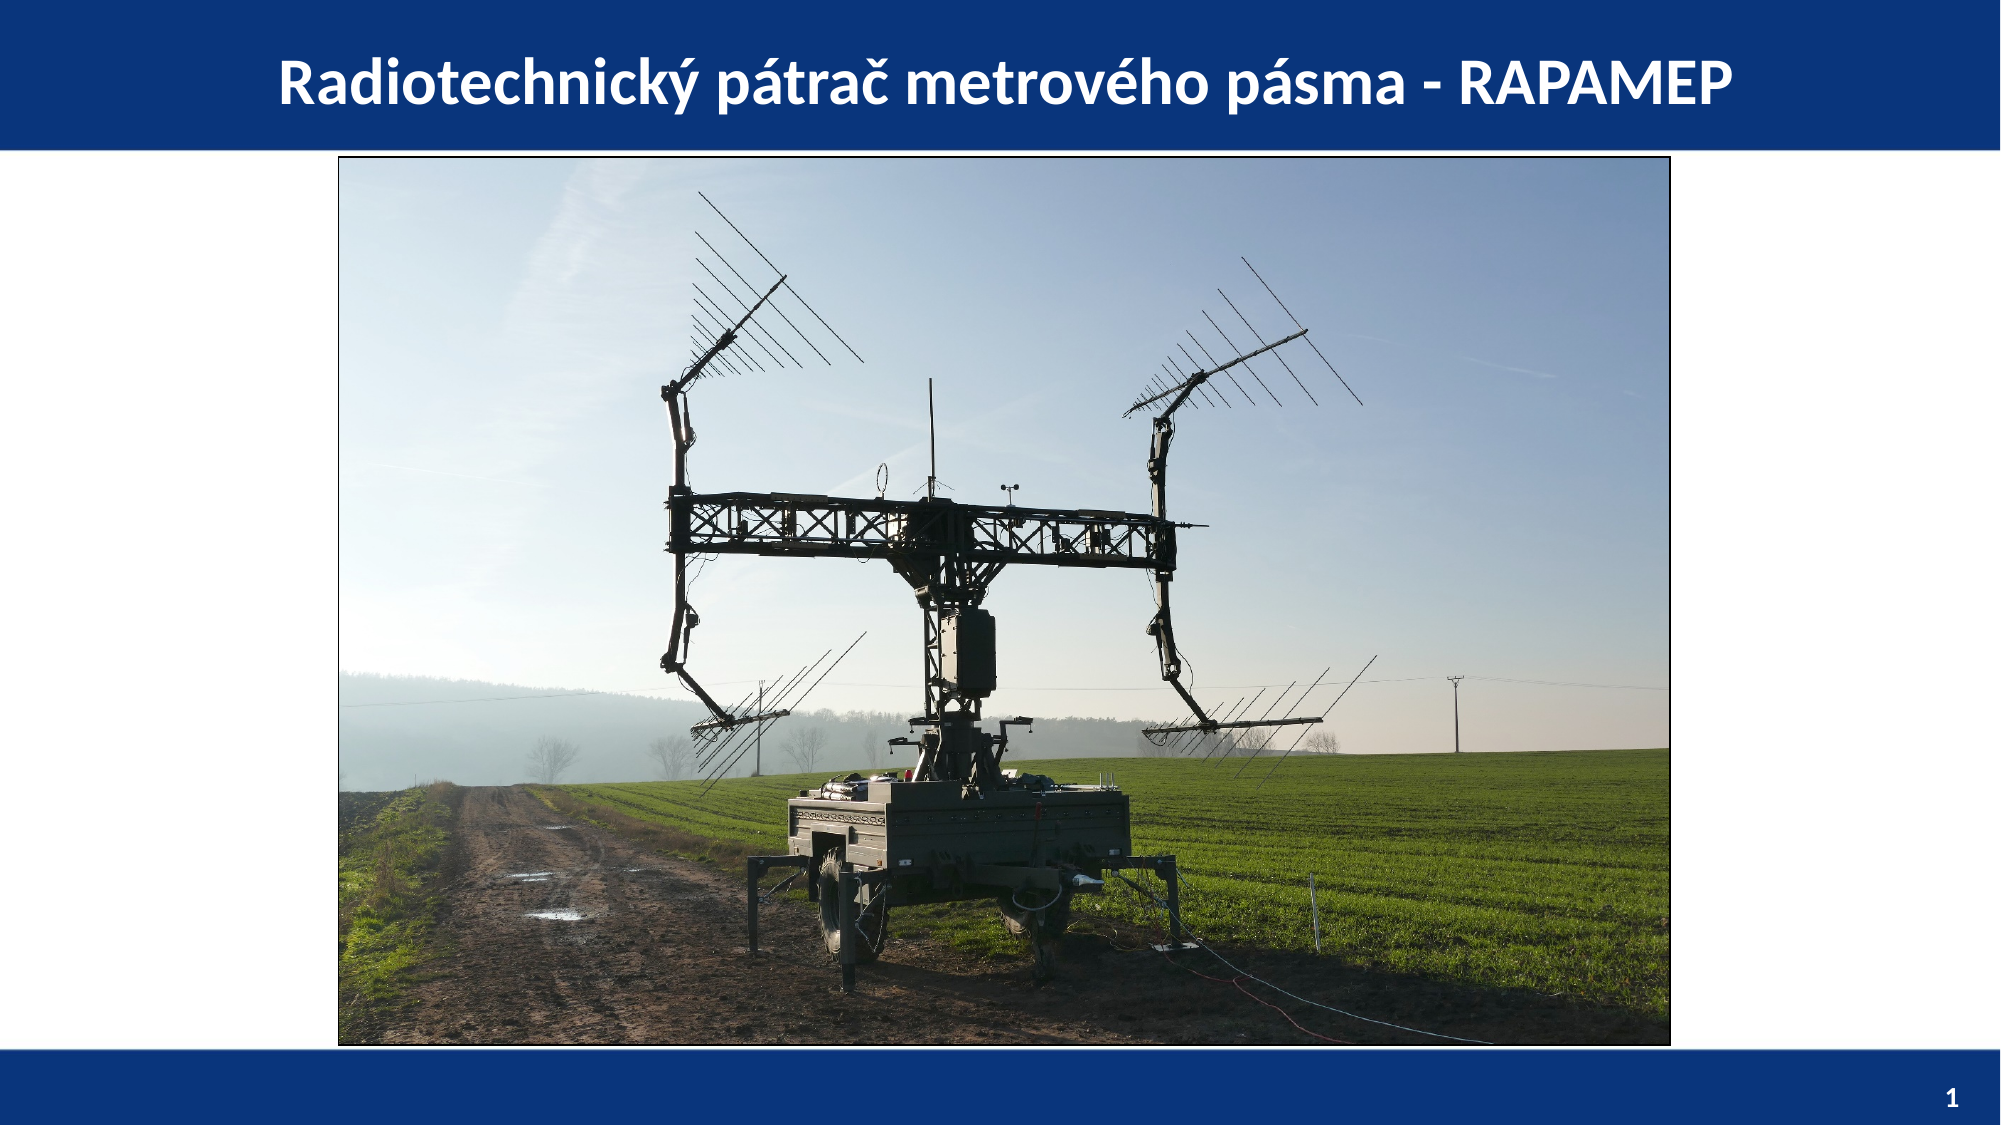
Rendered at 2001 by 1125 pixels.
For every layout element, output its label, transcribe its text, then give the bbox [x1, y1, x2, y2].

slide_number 1 [1907, 1067, 1981, 1125]
picture [0, 0, 2001, 1125]
text_box Radiotechnický pátrač metrového pásma - RAPAMEP [163, 30, 1851, 126]
